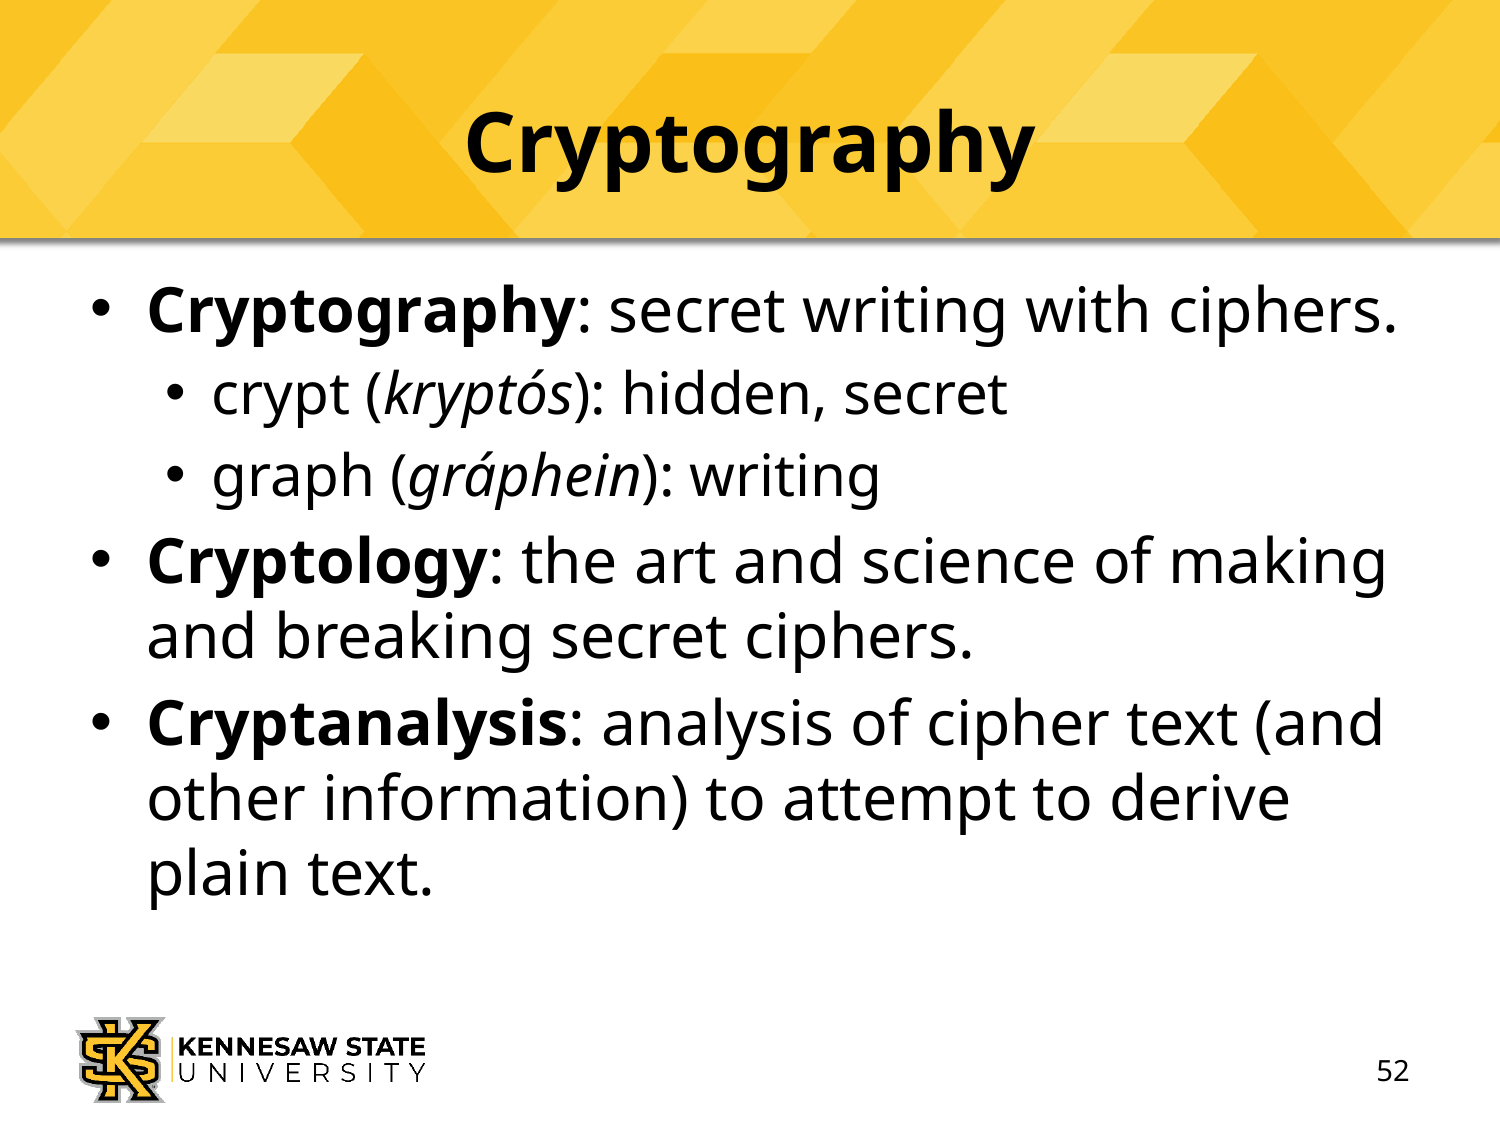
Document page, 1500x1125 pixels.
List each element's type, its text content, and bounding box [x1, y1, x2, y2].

slide_number 52 [1074, 1042, 1425, 1103]
list Cryptography: secret writing with ciphers. crypt (kryptós): hidden, secret graph (gráphein): writing Cryptology: the art and science of making and breaking secret ciphers. Cryptanalysis: analysis of cipher text (and other information) to attempt to derive plain text. [75, 262, 1425, 1005]
picture [75, 1017, 425, 1103]
picture [0, 0, 1500, 251]
title Cryptography [75, 45, 1425, 233]
